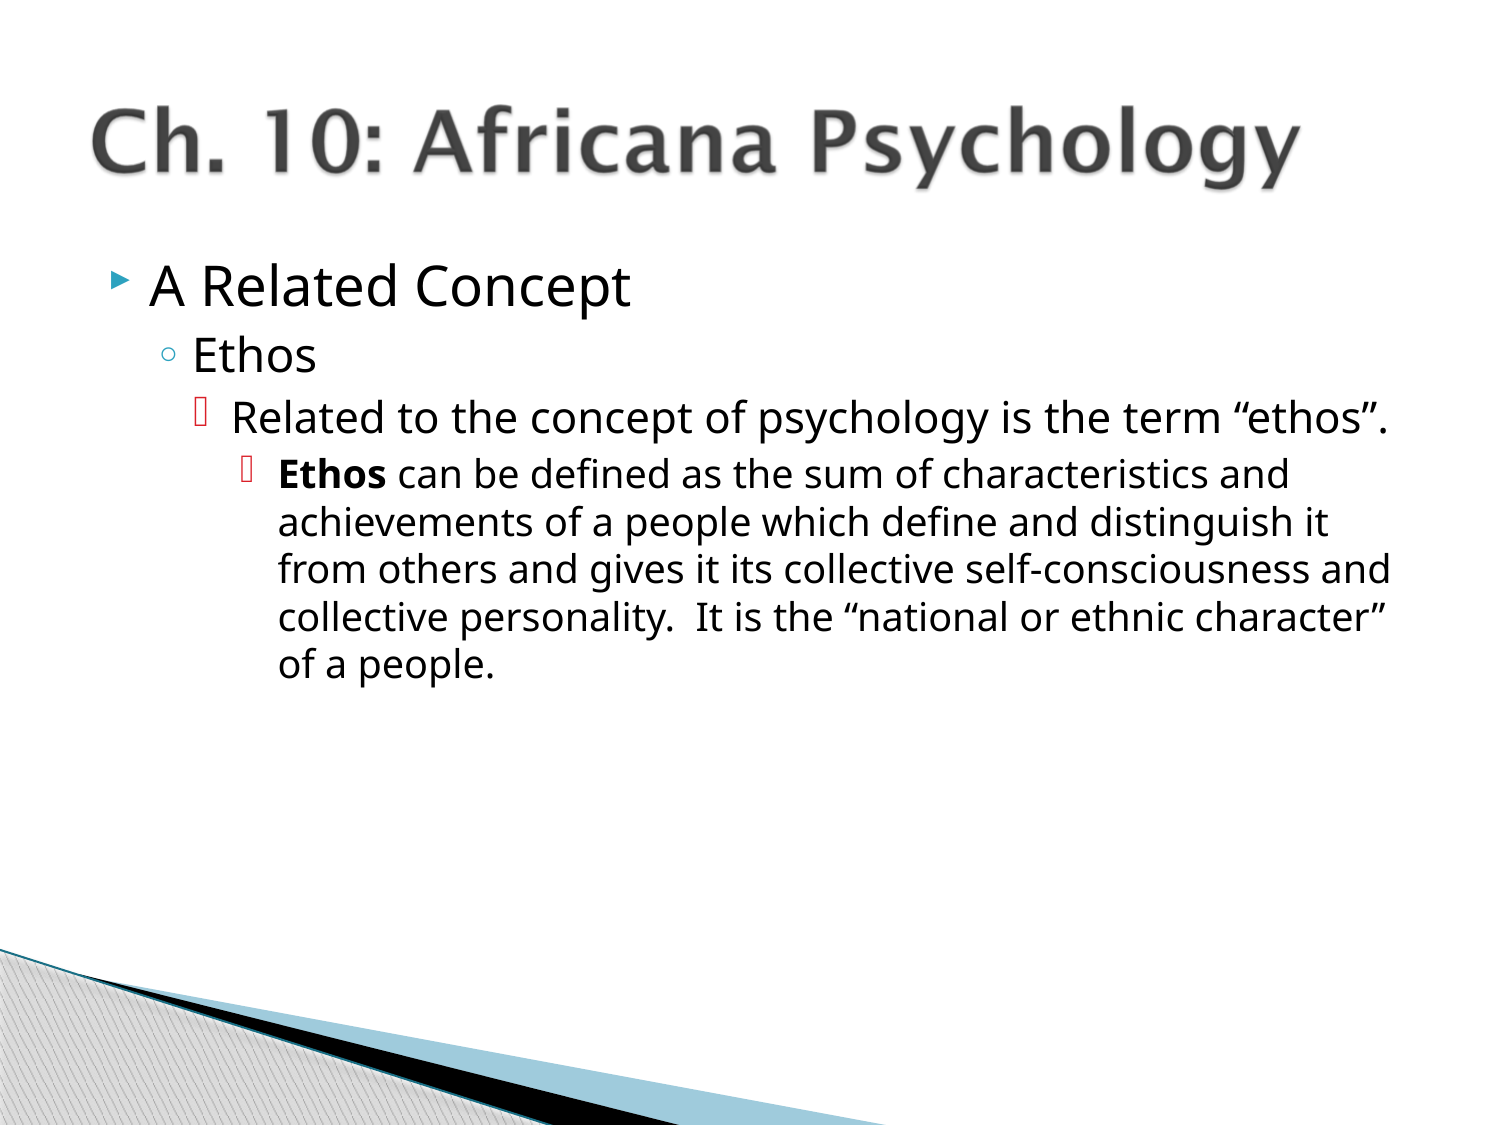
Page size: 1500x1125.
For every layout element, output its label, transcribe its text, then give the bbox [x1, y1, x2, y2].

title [73, 43, 1427, 235]
list A Related Concept Ethos Related to the concept of psychology is the term “ethos”. Ethos can be defined as the sum of characteristics and achievements of a people which define and distinguish it from others and gives it its collective self-consciousness and collective personality. It is the “national or ethnic character” of a people. [74, 244, 1426, 986]
